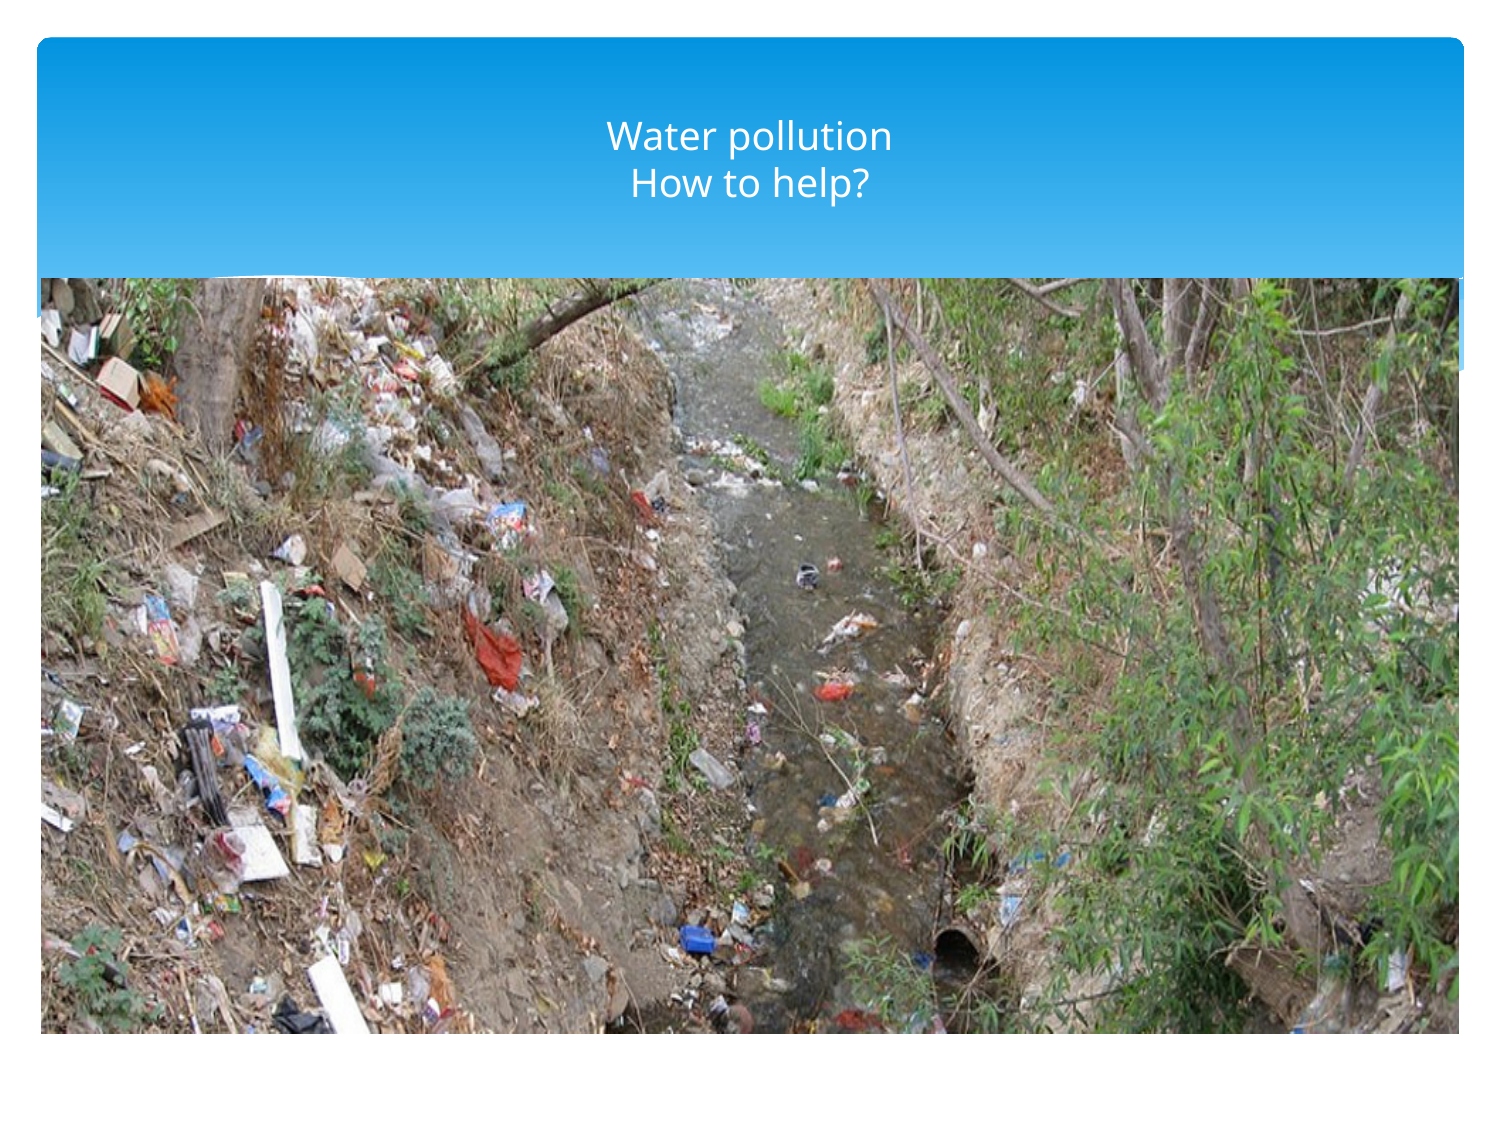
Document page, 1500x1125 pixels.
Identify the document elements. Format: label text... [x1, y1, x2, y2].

picture [41, 278, 1459, 1035]
title Water pollution How to help? [75, 55, 1425, 261]
